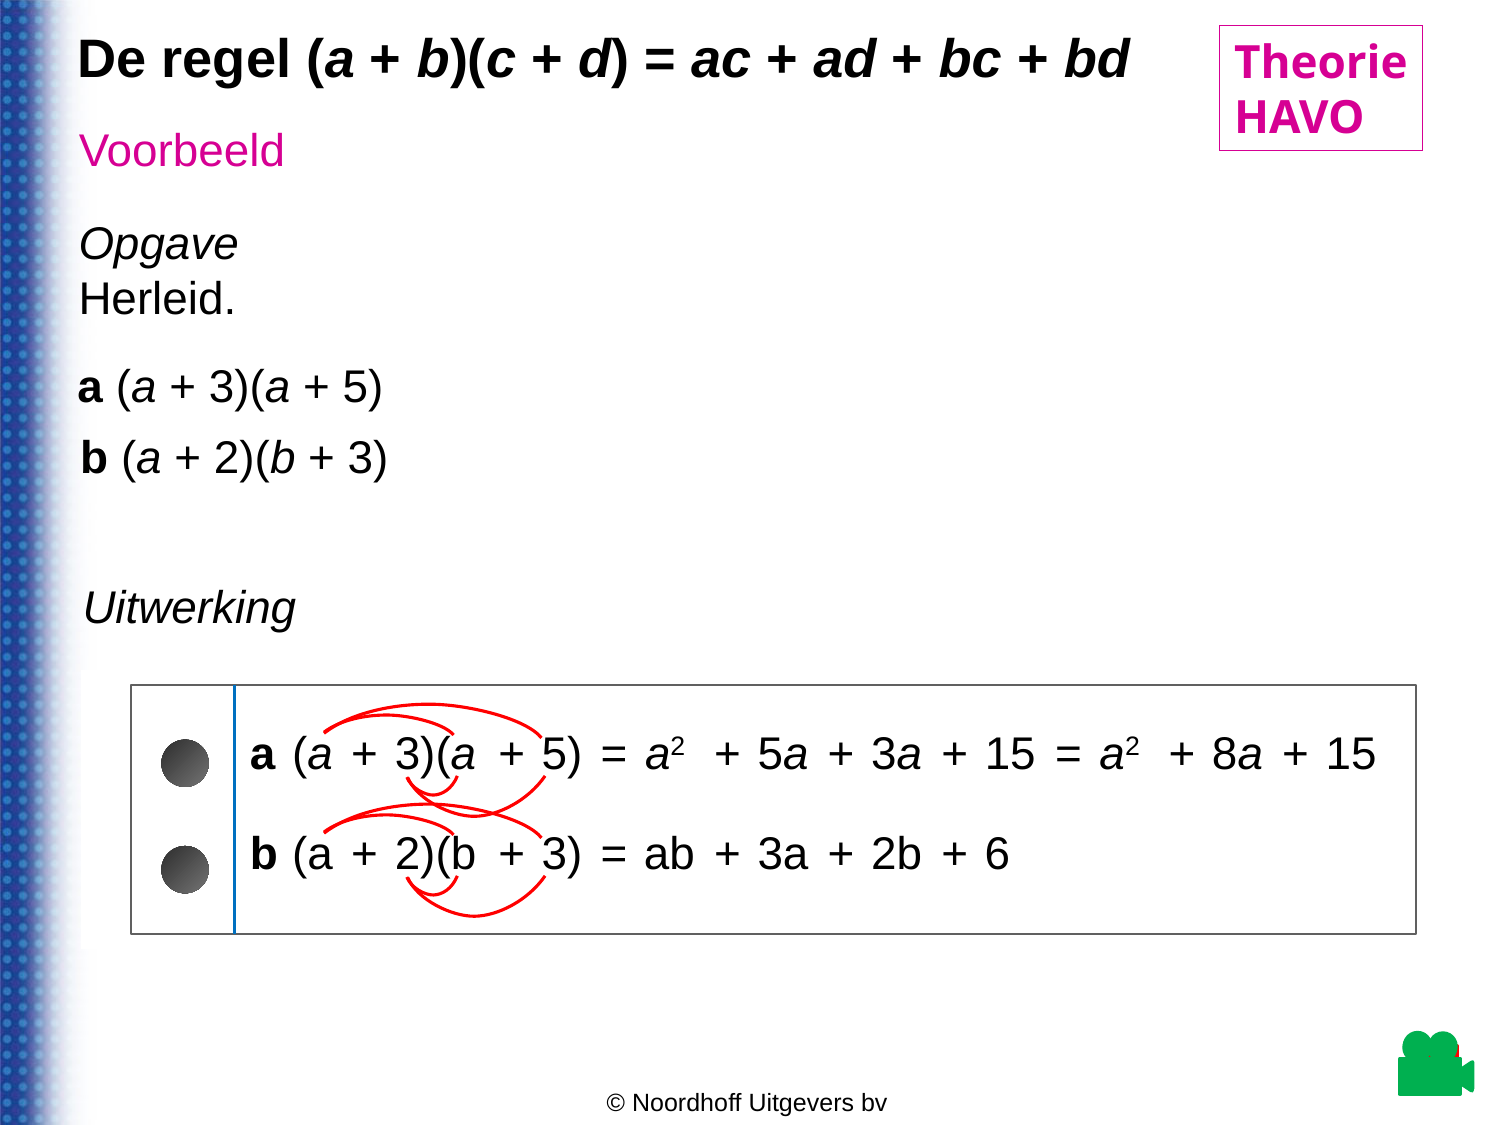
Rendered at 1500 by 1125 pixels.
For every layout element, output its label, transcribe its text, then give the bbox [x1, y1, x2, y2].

text_box a (a + 3)(a + 5) [62, 349, 432, 420]
text_box © Noordhoff Uitgevers bv [591, 1079, 904, 1125]
text_box Opgave Herleid. [63, 206, 254, 332]
text_box De regel (a + b)(c + d) = ac + ad + bc + bd [62, 15, 1294, 96]
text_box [80, 670, 1463, 949]
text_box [1399, 1034, 1473, 1095]
picture [0, 0, 1500, 1125]
text_box b (a + 2)(b + 3) [65, 420, 404, 491]
text_box Voorbeeld [64, 113, 301, 184]
text_box Uitwerking [67, 570, 388, 641]
text_box Theorie HAVO [1219, 25, 1423, 151]
